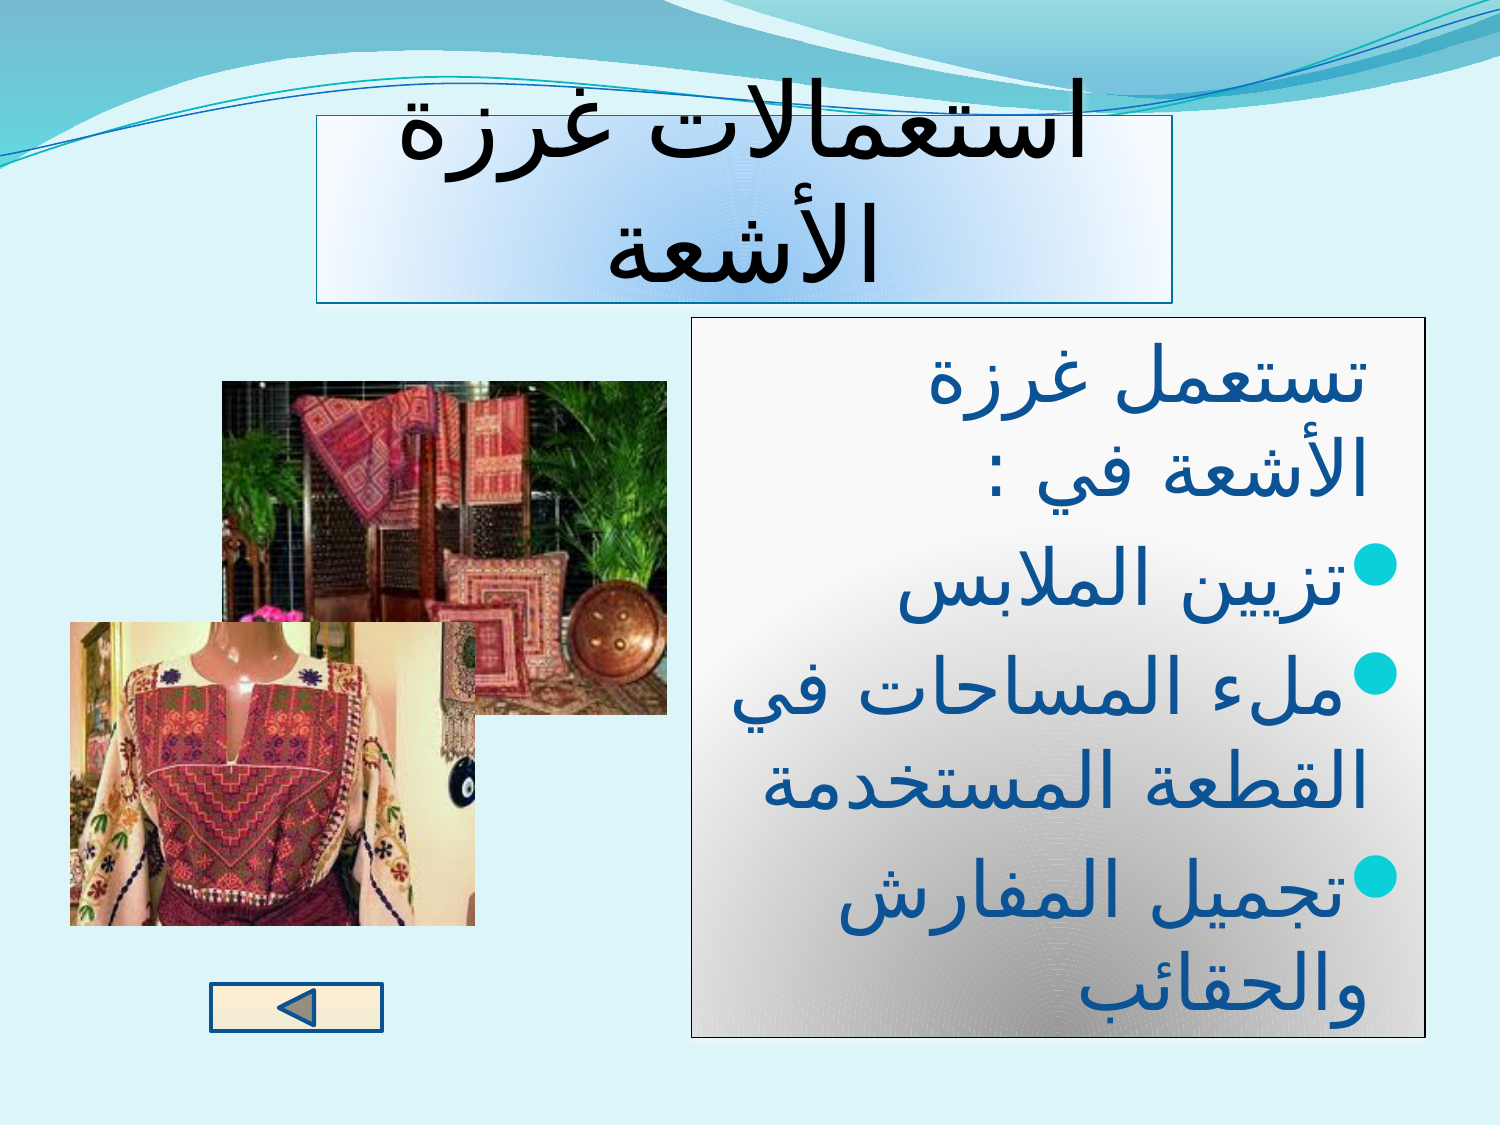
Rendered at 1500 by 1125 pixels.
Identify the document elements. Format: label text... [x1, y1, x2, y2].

text_box [209, 982, 384, 1033]
picture [70, 381, 667, 927]
title استعمالات غرزة الأشعة [316, 115, 1173, 304]
list تستعمل غرزة الأشعة في : تزيين الملابس ملء المساحات في القطعة المستخدمة تجميل المفارش والحقائب [691, 317, 1426, 1038]
